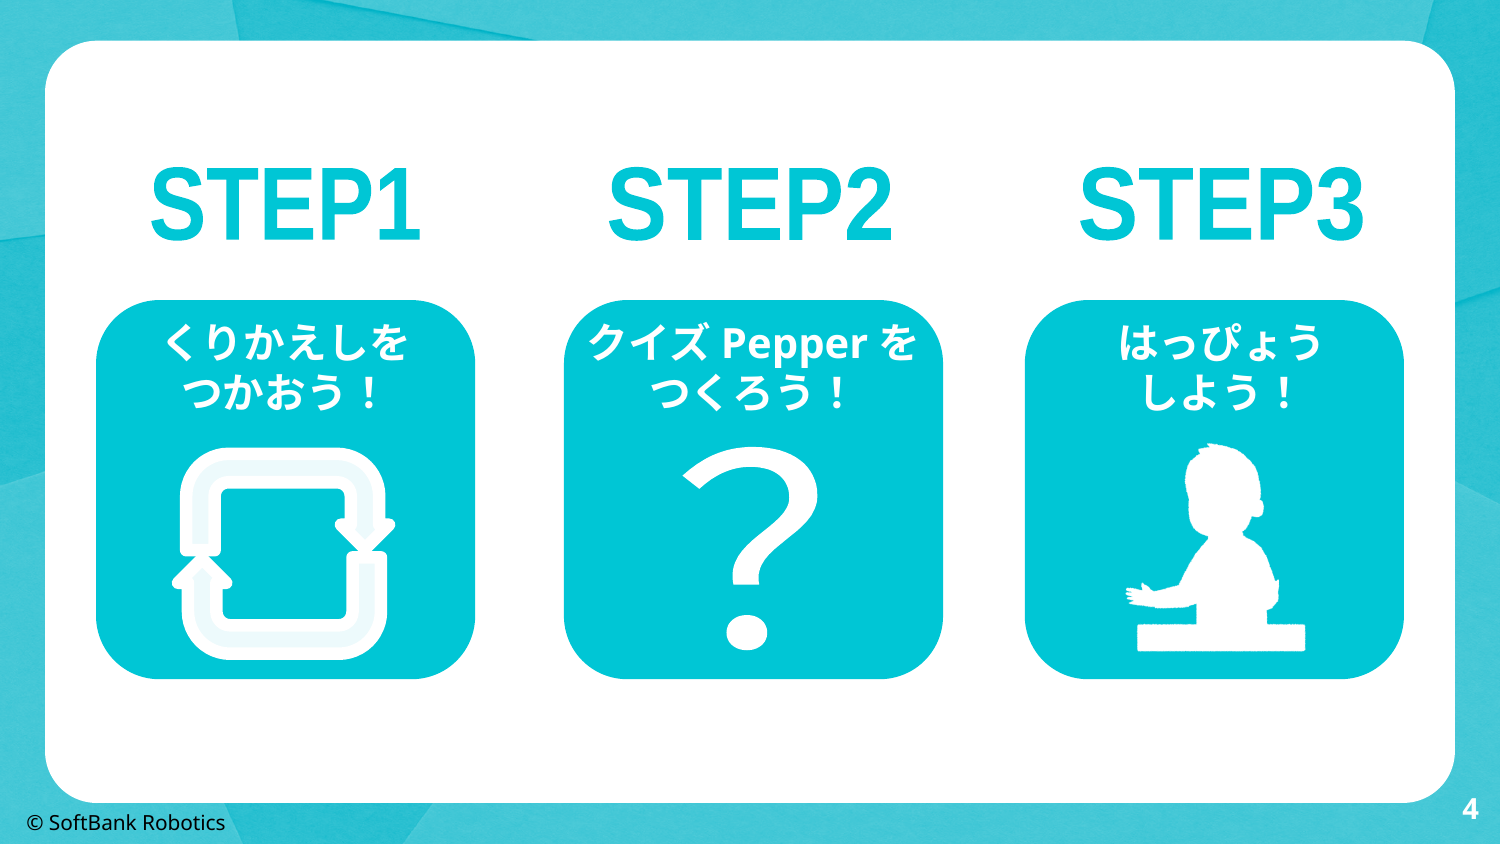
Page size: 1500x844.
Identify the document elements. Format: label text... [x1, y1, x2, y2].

text_box [96, 432, 476, 680]
text_box [563, 432, 944, 680]
picture [0, 0, 1500, 844]
text_box [1024, 432, 1404, 680]
text_box くりかえしを つかおう！ [75, 301, 497, 432]
text_box はっぴょう しよう！ [1010, 301, 1432, 432]
text_box クイズPepperを つくろう！ [542, 301, 964, 432]
text_box [186, 453, 390, 551]
slide_number ‹#› [1404, 777, 1494, 843]
text_box [178, 557, 381, 654]
